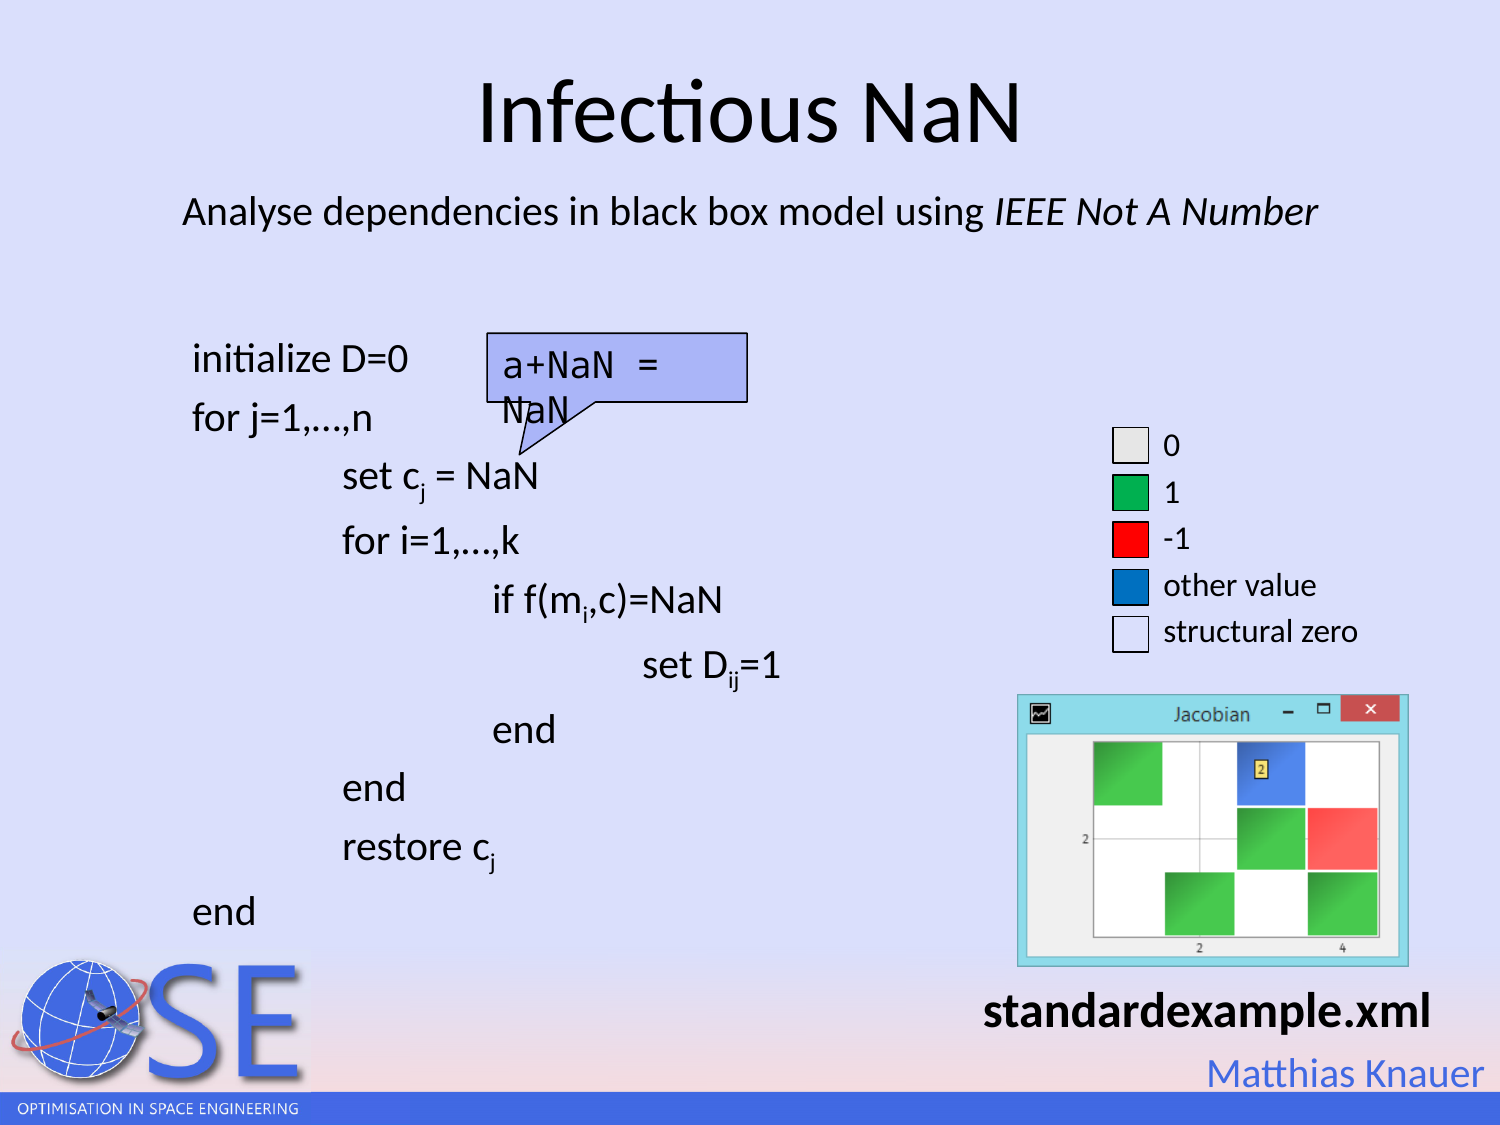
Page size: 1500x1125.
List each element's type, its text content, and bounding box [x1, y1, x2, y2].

title Infectious NaN [49, 0, 1451, 172]
text_box [1113, 474, 1148, 511]
picture [0, 694, 1500, 1125]
text_box [1113, 569, 1148, 605]
text_box [1113, 427, 1148, 463]
list initialize D=0 for j=1,…,n set cj = NaN for i=1,…,k if f(mi,c)=NaN set Dij=1 end end restore cj end [176, 323, 854, 912]
text_box Analyse dependencies in black box model using IEEE Not A Number [0, 172, 1500, 246]
text_box [1113, 616, 1149, 652]
text_box [1113, 522, 1148, 558]
text_box a+NaN = NaN [487, 333, 748, 455]
text_box standardexample.xml [967, 969, 1456, 1057]
text_box 0 1 -1 other value structural zero [1148, 415, 1409, 676]
